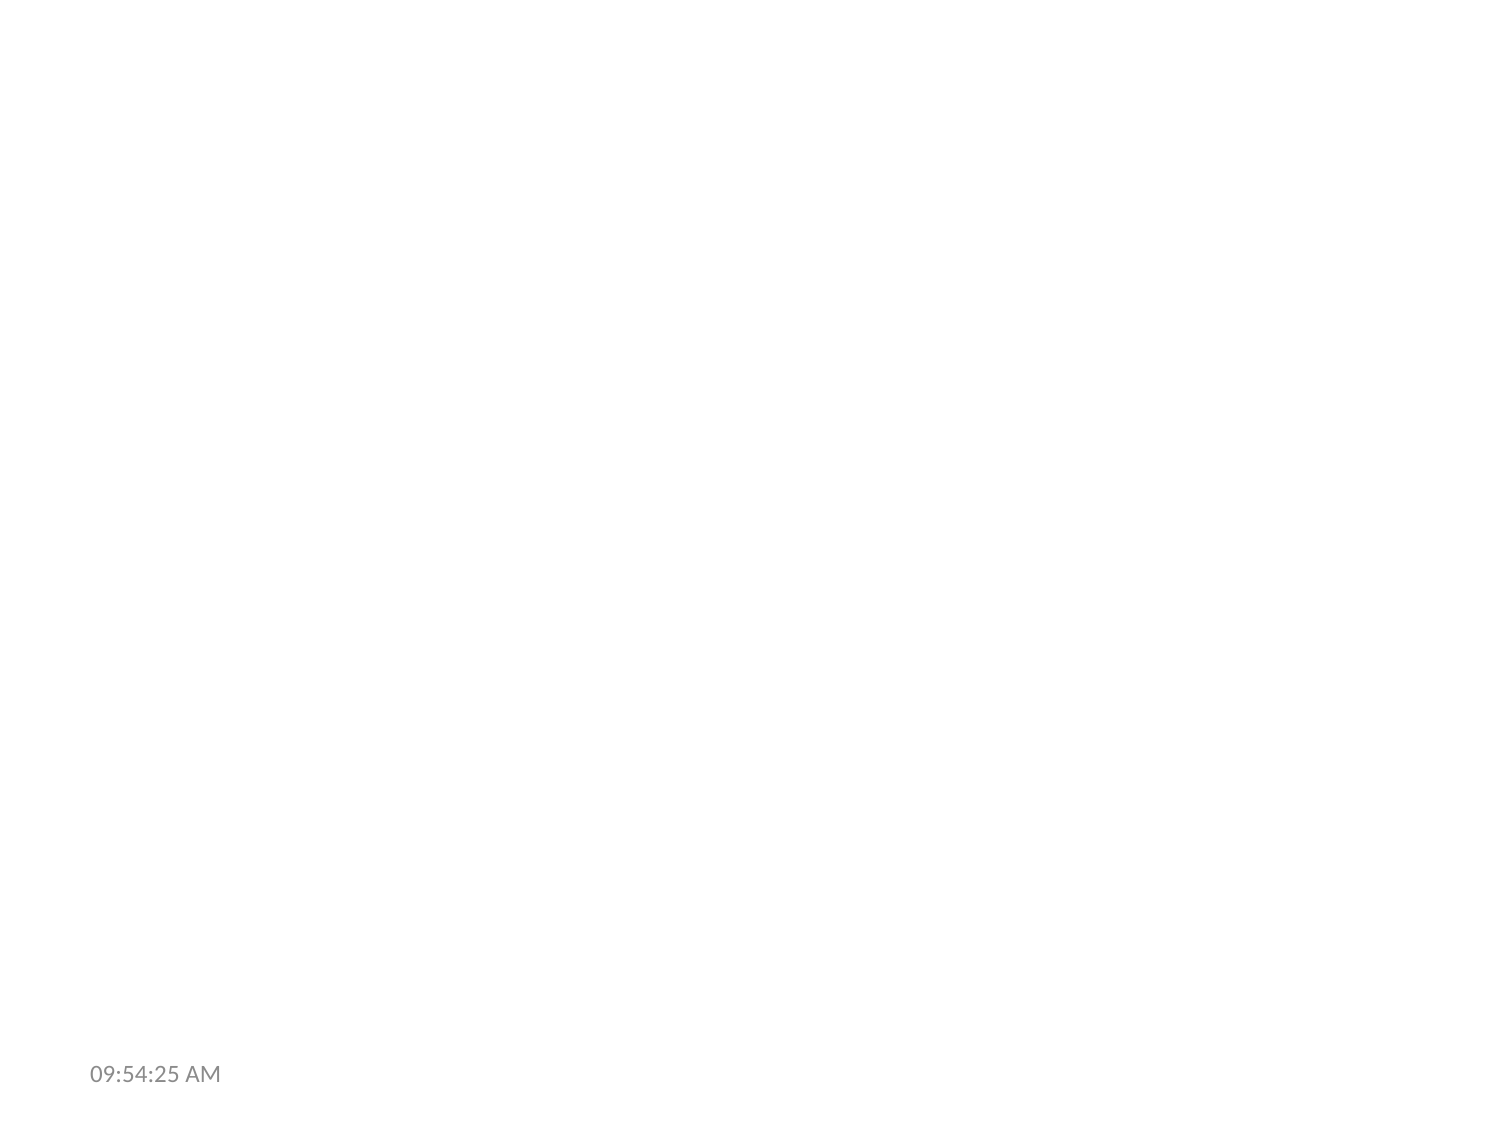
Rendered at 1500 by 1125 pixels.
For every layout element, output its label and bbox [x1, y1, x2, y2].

slide_number [75, 1042, 425, 1103]
